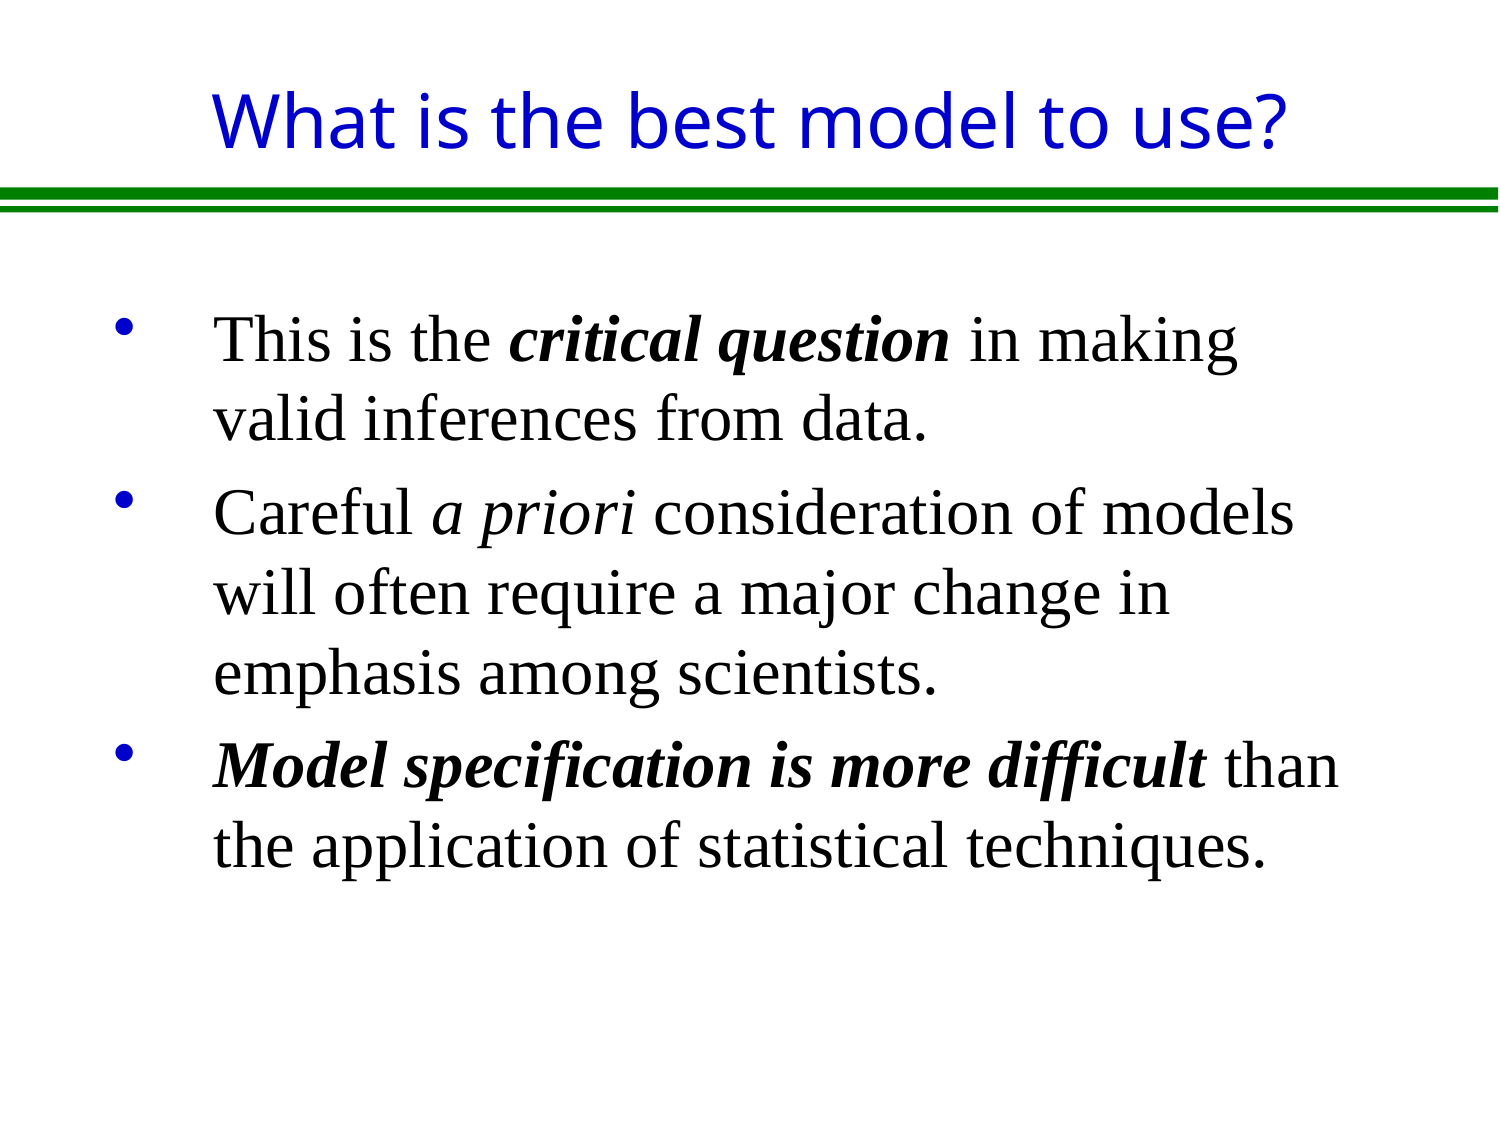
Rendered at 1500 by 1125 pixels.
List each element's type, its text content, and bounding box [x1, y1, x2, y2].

title What is the best model to use? [112, 24, 1388, 213]
list This is the critical question in making valid inferences from data. Careful a priori consideration of models will often require a major change in emphasis among scientists. Model specification is more difficult than the application of statistical techniques. [99, 286, 1401, 963]
